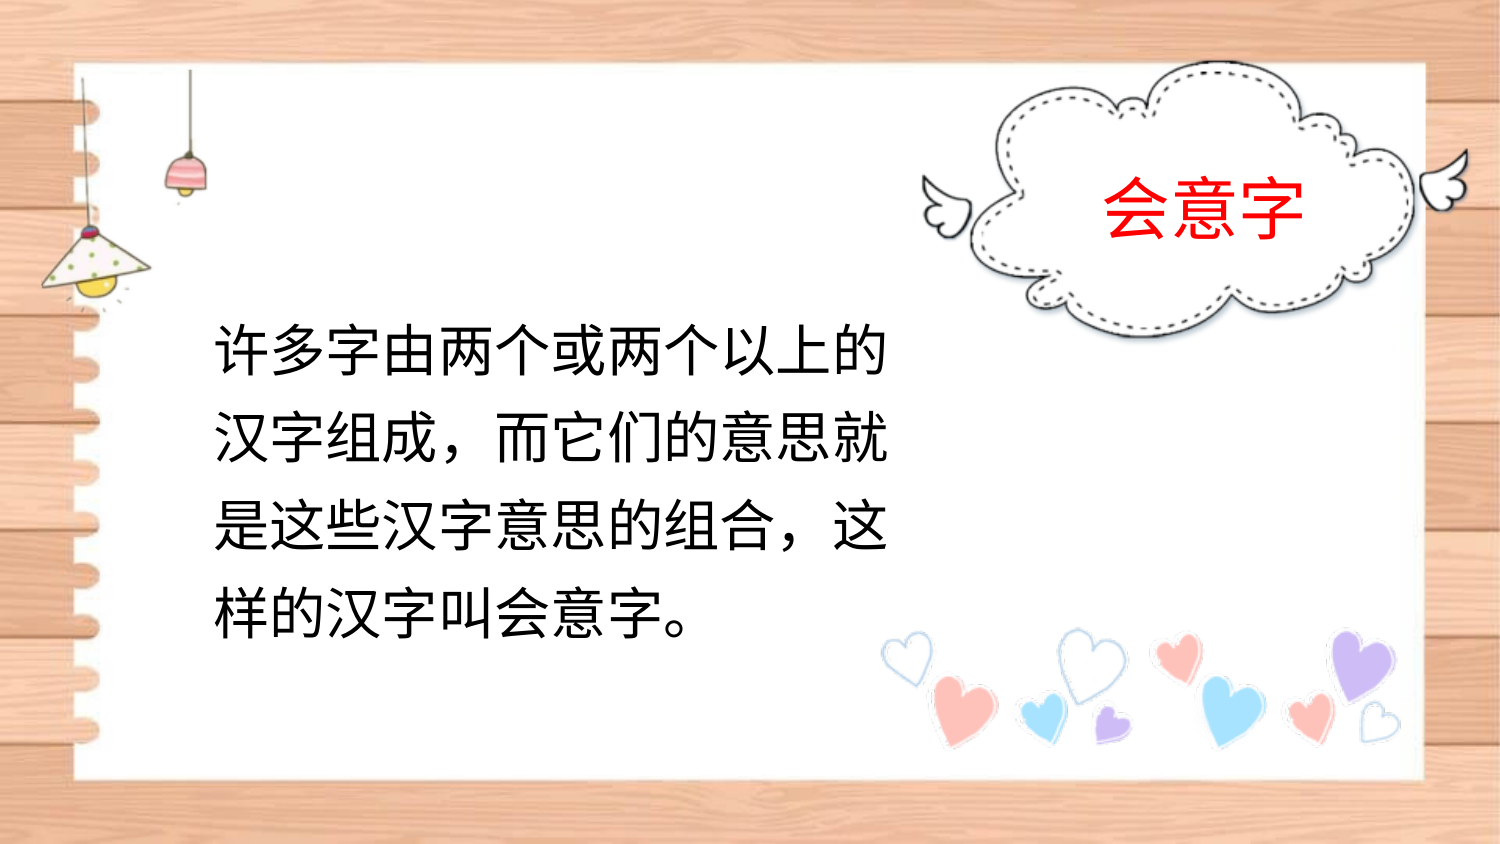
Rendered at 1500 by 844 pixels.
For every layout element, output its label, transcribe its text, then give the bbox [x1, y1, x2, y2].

picture [0, 0, 1500, 844]
text_box 许多字由两个或两个以上的汉字组成，而它们的意思就是这些汉字意思的组合，这样的汉字叫会意字。 [201, 289, 921, 652]
